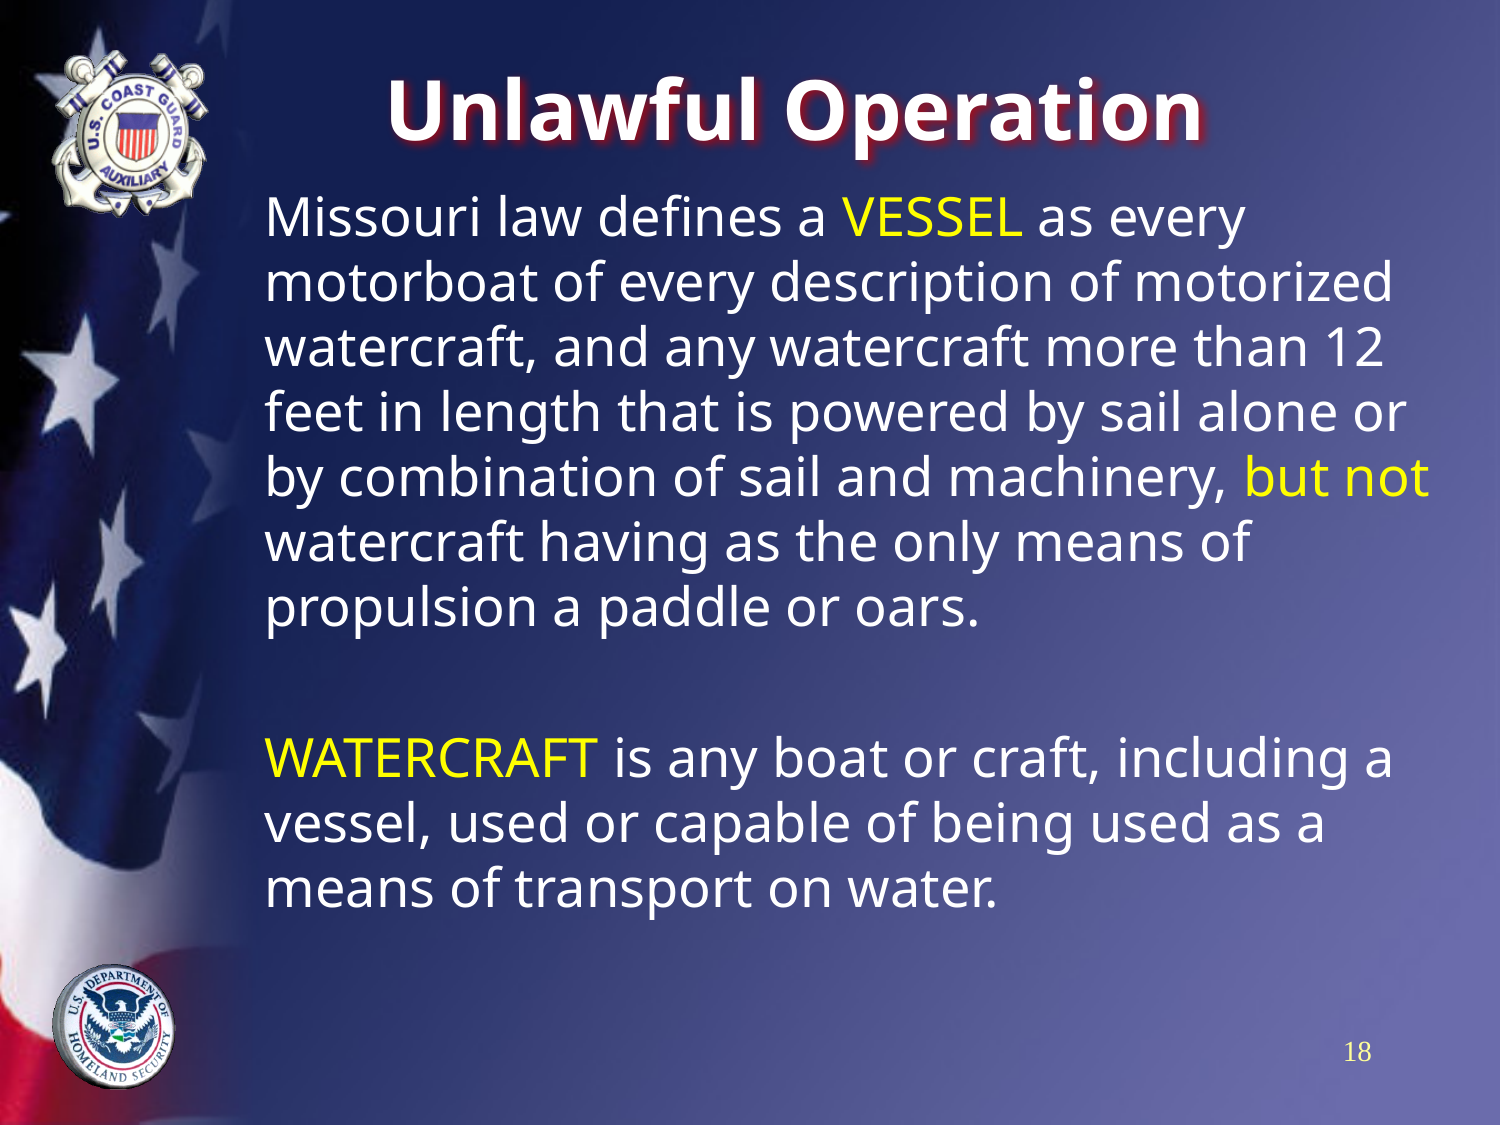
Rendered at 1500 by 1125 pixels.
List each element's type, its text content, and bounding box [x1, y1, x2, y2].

slide_number 18 [1074, 1025, 1388, 1100]
text_box Missouri law defines a VESSEL as every motorboat of every description of motorized watercraft, and any watercraft more than 12 feet in length that is powered by sail alone or by combination of sail and machinery, but not watercraft having as the only means of propulsion a paddle or oars. WATERCRAFT is any boat or craft, including a vessel, used or capable of being used as a means of transport on water. [249, 174, 1450, 926]
title Unlawful Operation [137, 37, 1388, 177]
picture [0, 0, 1500, 1125]
